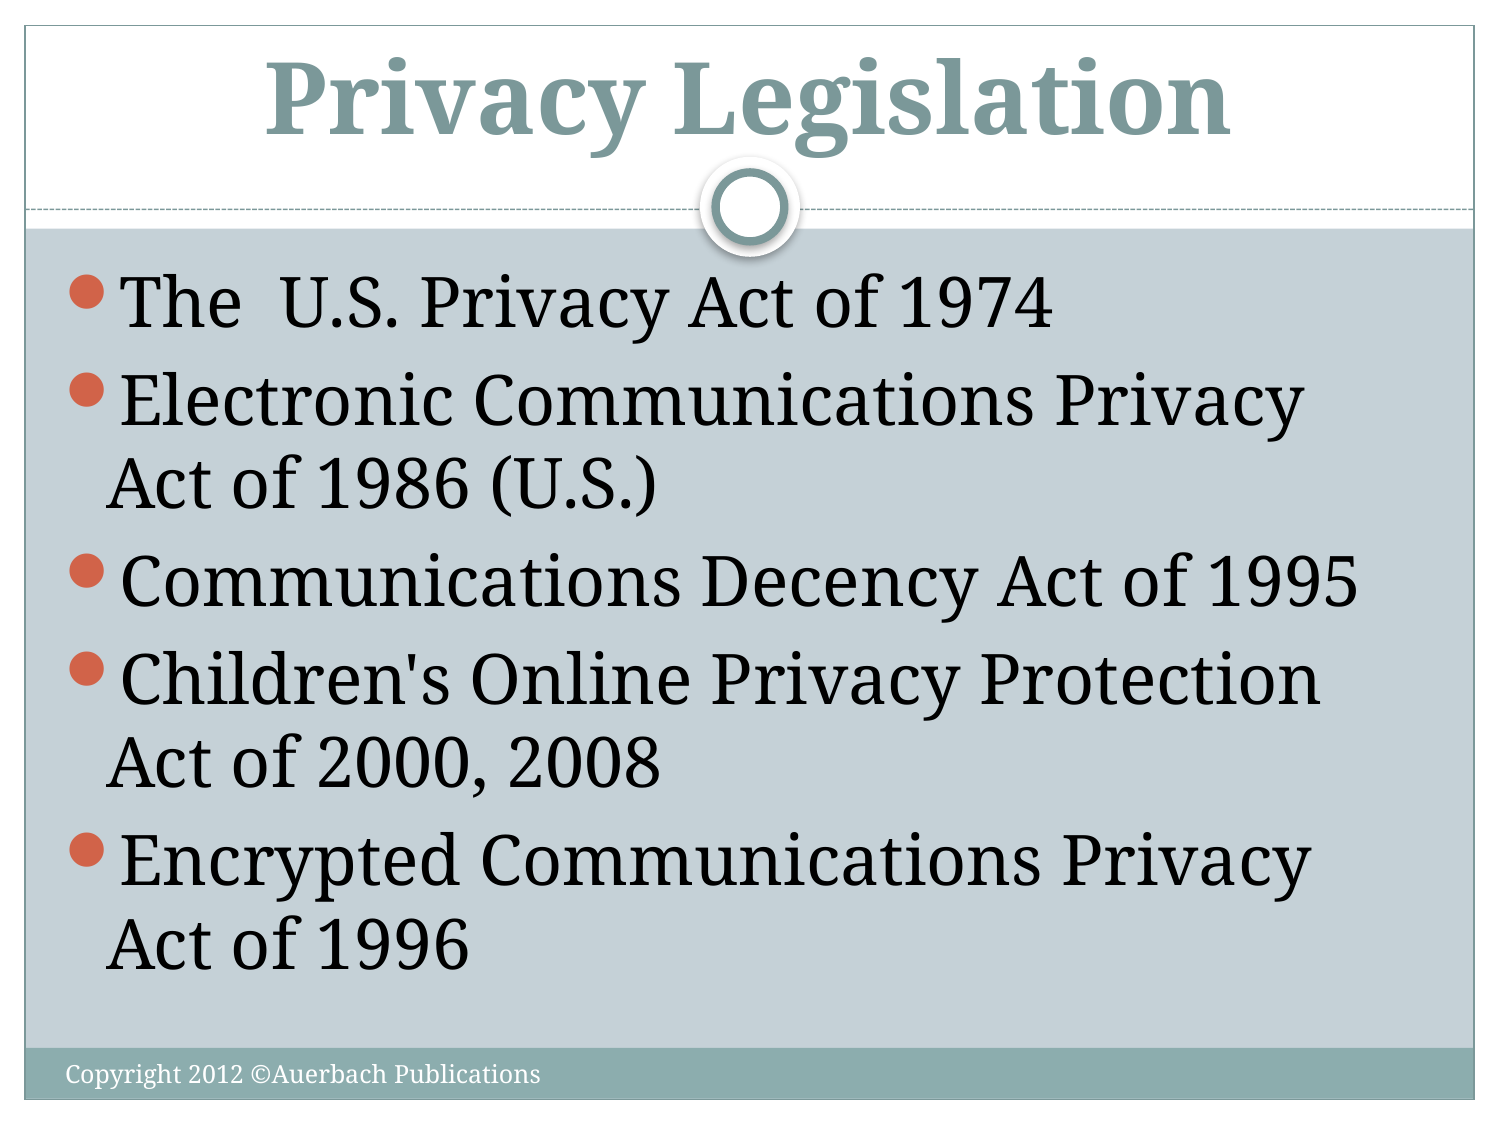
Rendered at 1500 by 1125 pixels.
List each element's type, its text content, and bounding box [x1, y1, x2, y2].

title Privacy Legislation [49, 37, 1450, 163]
list The U.S. Privacy Act of 1974 Electronic Communications Privacy Act of 1986 (U.S.) Communications Decency Act of 1995 Children's Online Privacy Protection Act of 2000, 2008 Encrypted Communications Privacy Act of 1996 [49, 250, 1445, 1001]
footer Copyright 2012 ©Auerbach Publications [50, 1051, 638, 1112]
